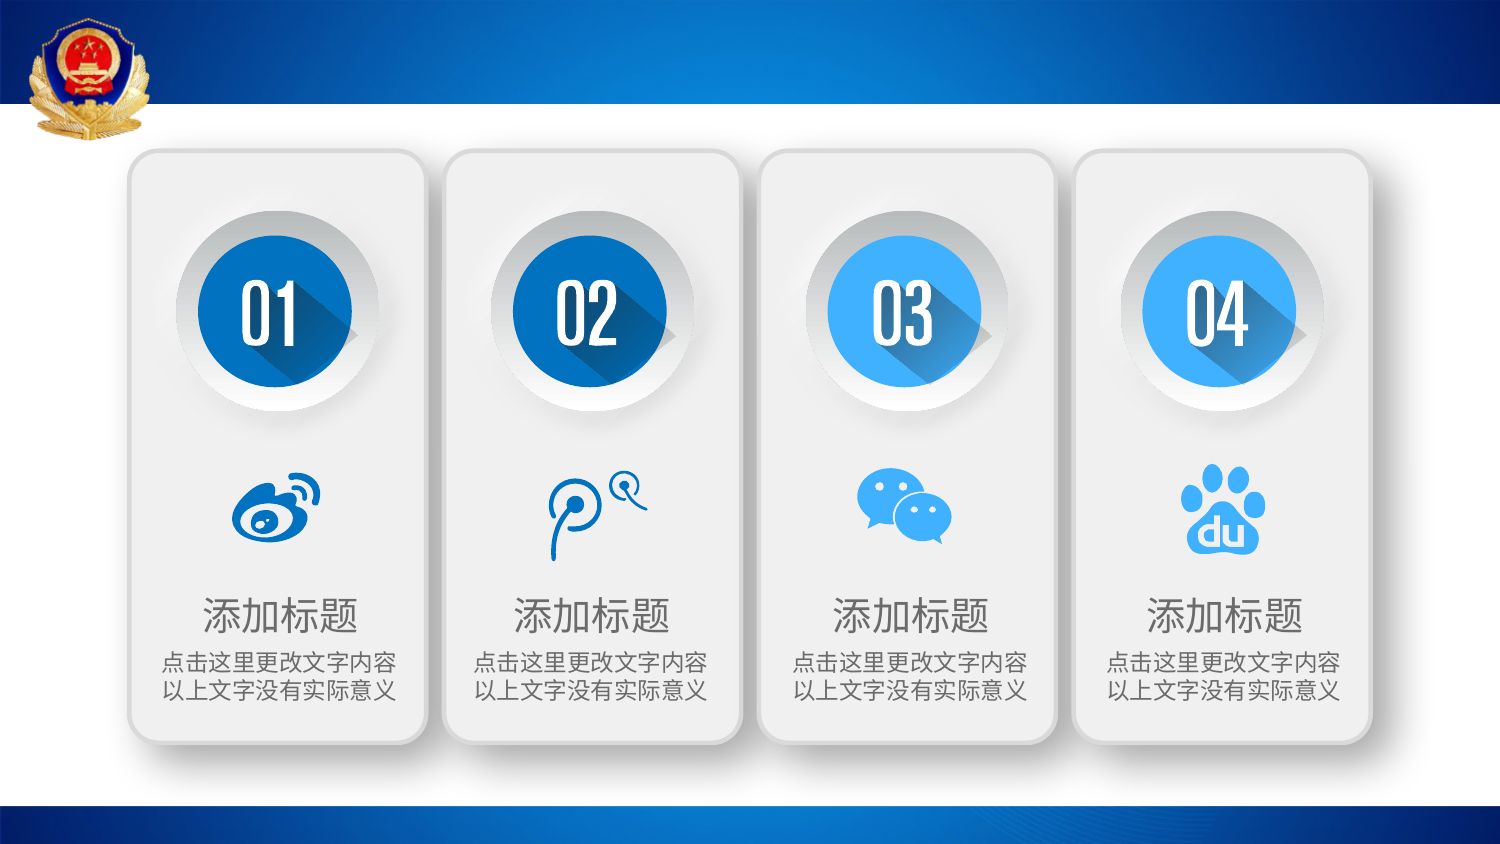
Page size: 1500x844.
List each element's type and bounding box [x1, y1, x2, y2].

picture [0, 807, 1500, 844]
text_box [129, 150, 1371, 744]
text_box [857, 467, 952, 545]
picture [0, 0, 1500, 141]
text_box [548, 468, 648, 562]
text_box [230, 471, 325, 544]
